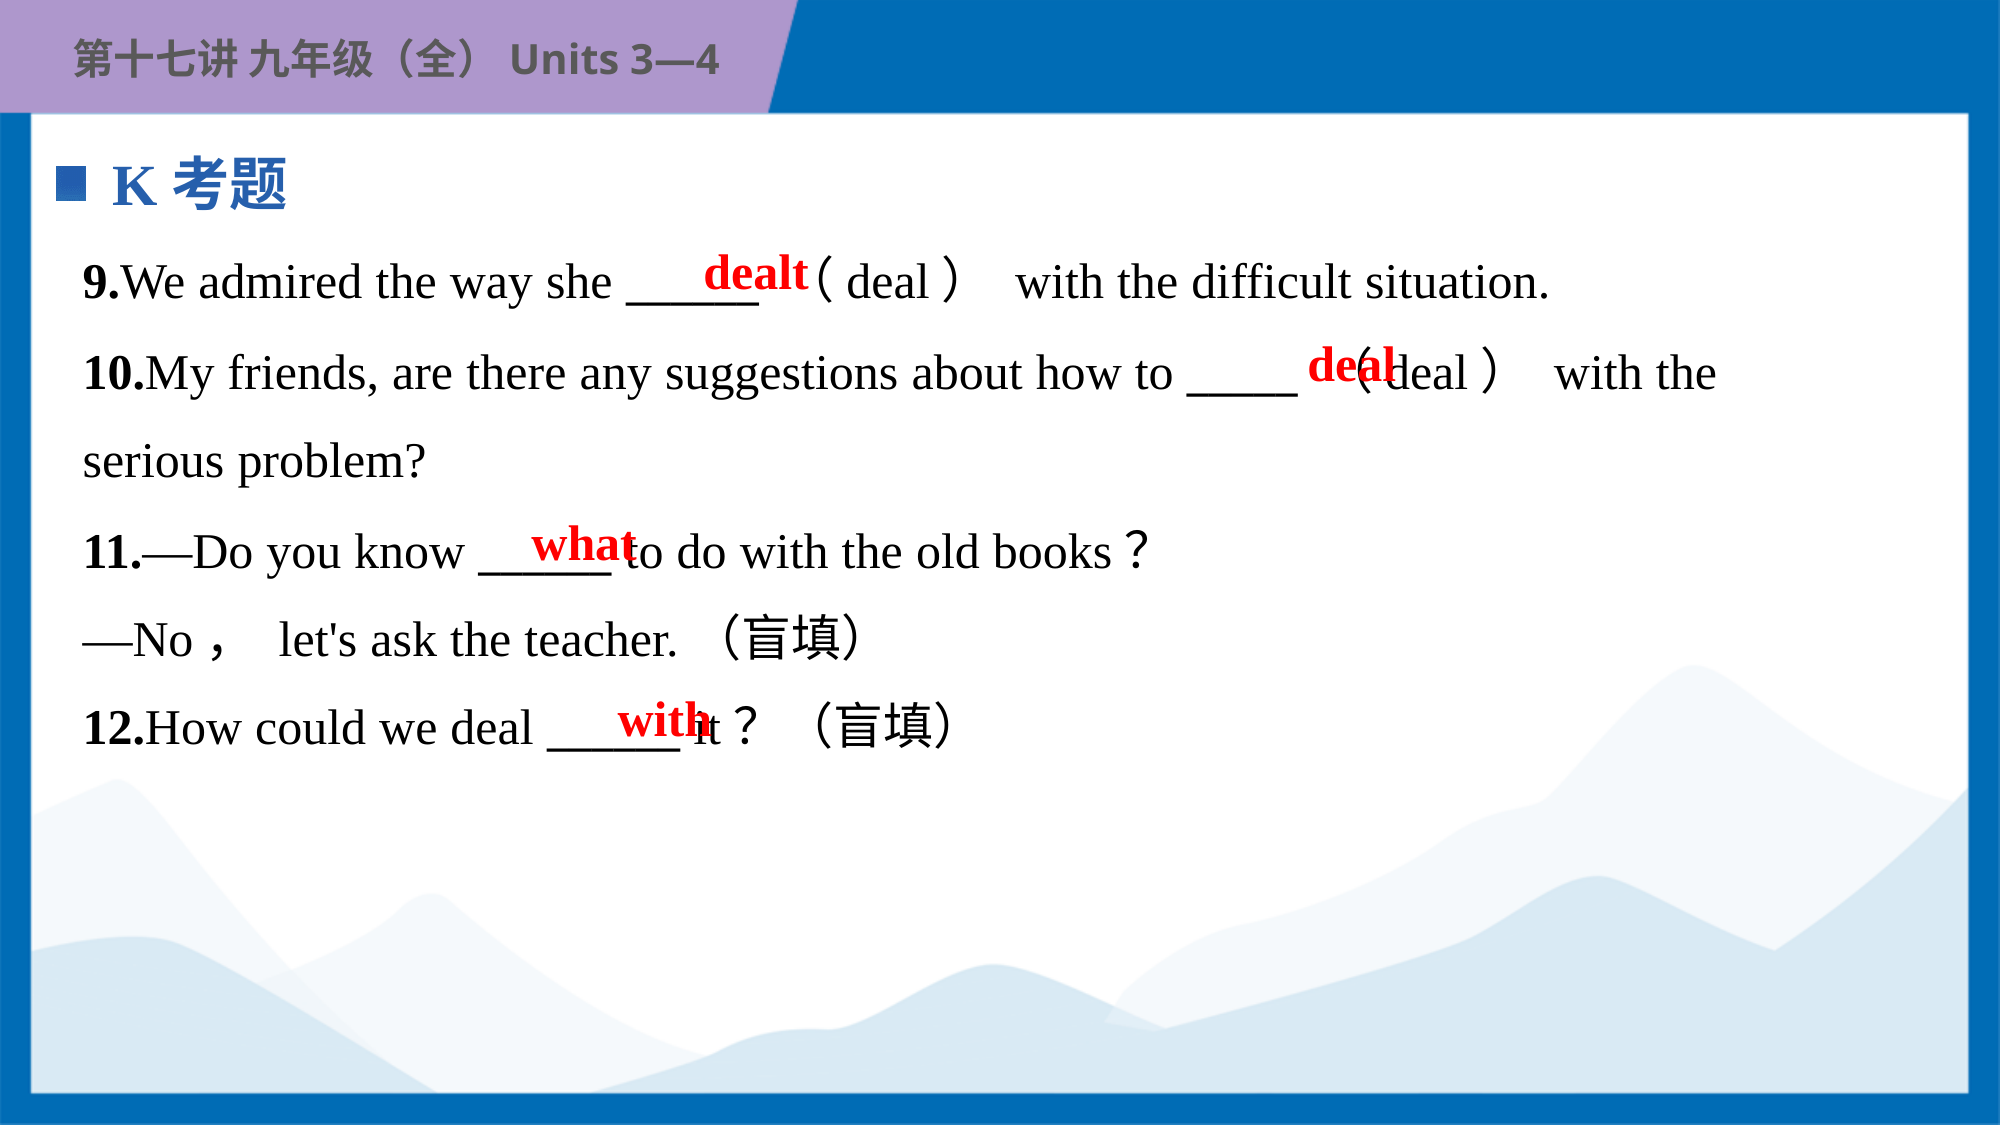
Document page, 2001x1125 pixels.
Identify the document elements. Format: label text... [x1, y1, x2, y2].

text_box dealt [685, 212, 828, 291]
text_box 12.How could we deal ______ it？（盲填） [82, 667, 1917, 746]
text_box deal [1289, 303, 1415, 383]
text_box 9.We admired the way she ______ （deal） with the difficult situation. 10.My friends, are there any suggestions about how to _____ （deal） with the serious problem? [82, 216, 1917, 478]
text_box K考题 [112, 146, 1917, 216]
text_box what [513, 482, 656, 562]
picture [0, 0, 2000, 1125]
text_box 11.—Do you know ______ to do with the old books？ —No， let's ask the teacher.（盲填） [82, 487, 1917, 657]
text_box with [599, 659, 731, 738]
